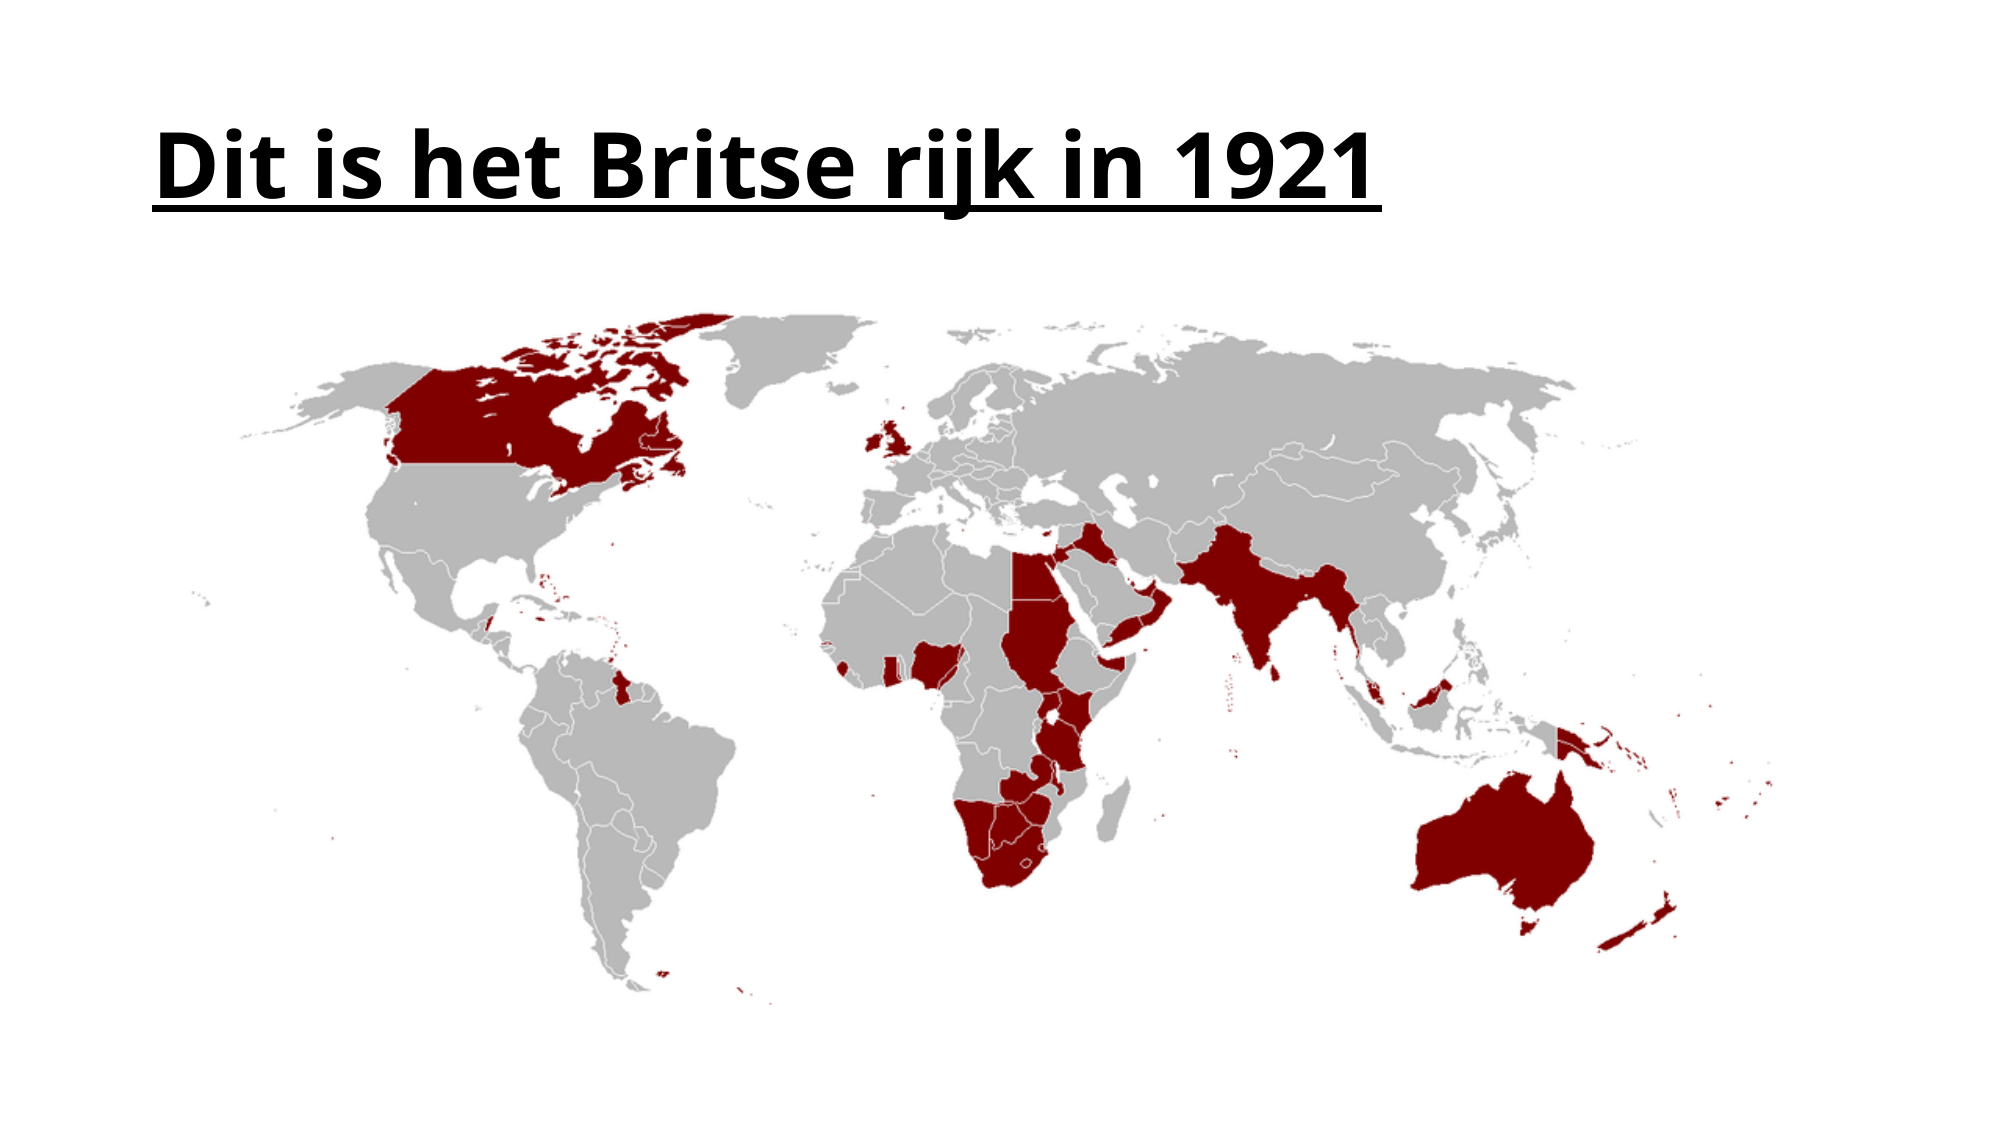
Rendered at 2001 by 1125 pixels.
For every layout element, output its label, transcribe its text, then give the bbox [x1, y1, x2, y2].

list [179, 305, 1780, 1008]
title Dit is het Britse rijk in 1921 [137, 59, 1863, 278]
